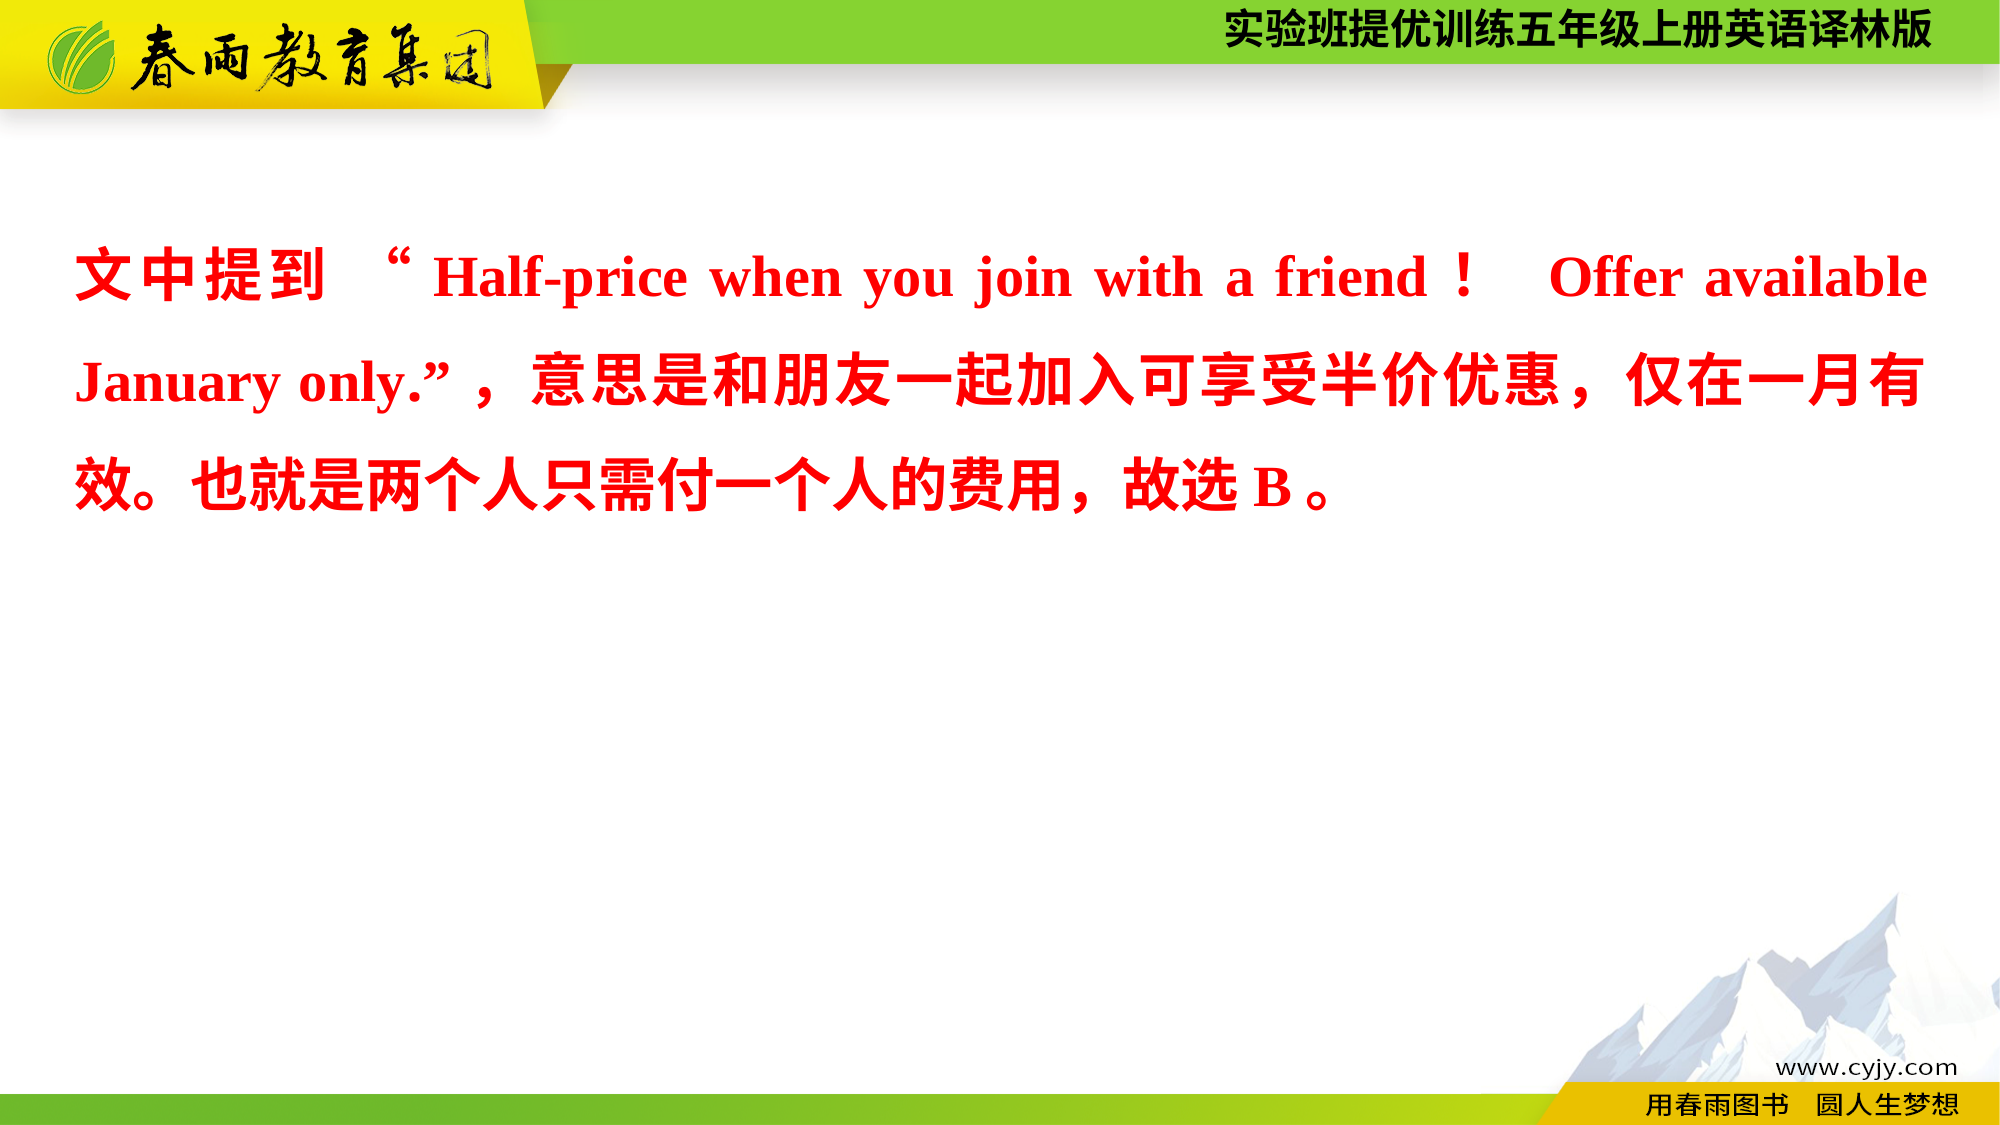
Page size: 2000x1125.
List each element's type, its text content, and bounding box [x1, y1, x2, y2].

picture [0, 0, 2000, 1125]
list 文中提到 “Half-price when you join with a friend！ Offer available January only.”，意思是和朋友一起加入可享受半价优惠，仅在一月有效。也就是两个人只需付一个人的费用，故选B。 [59, 195, 1944, 529]
